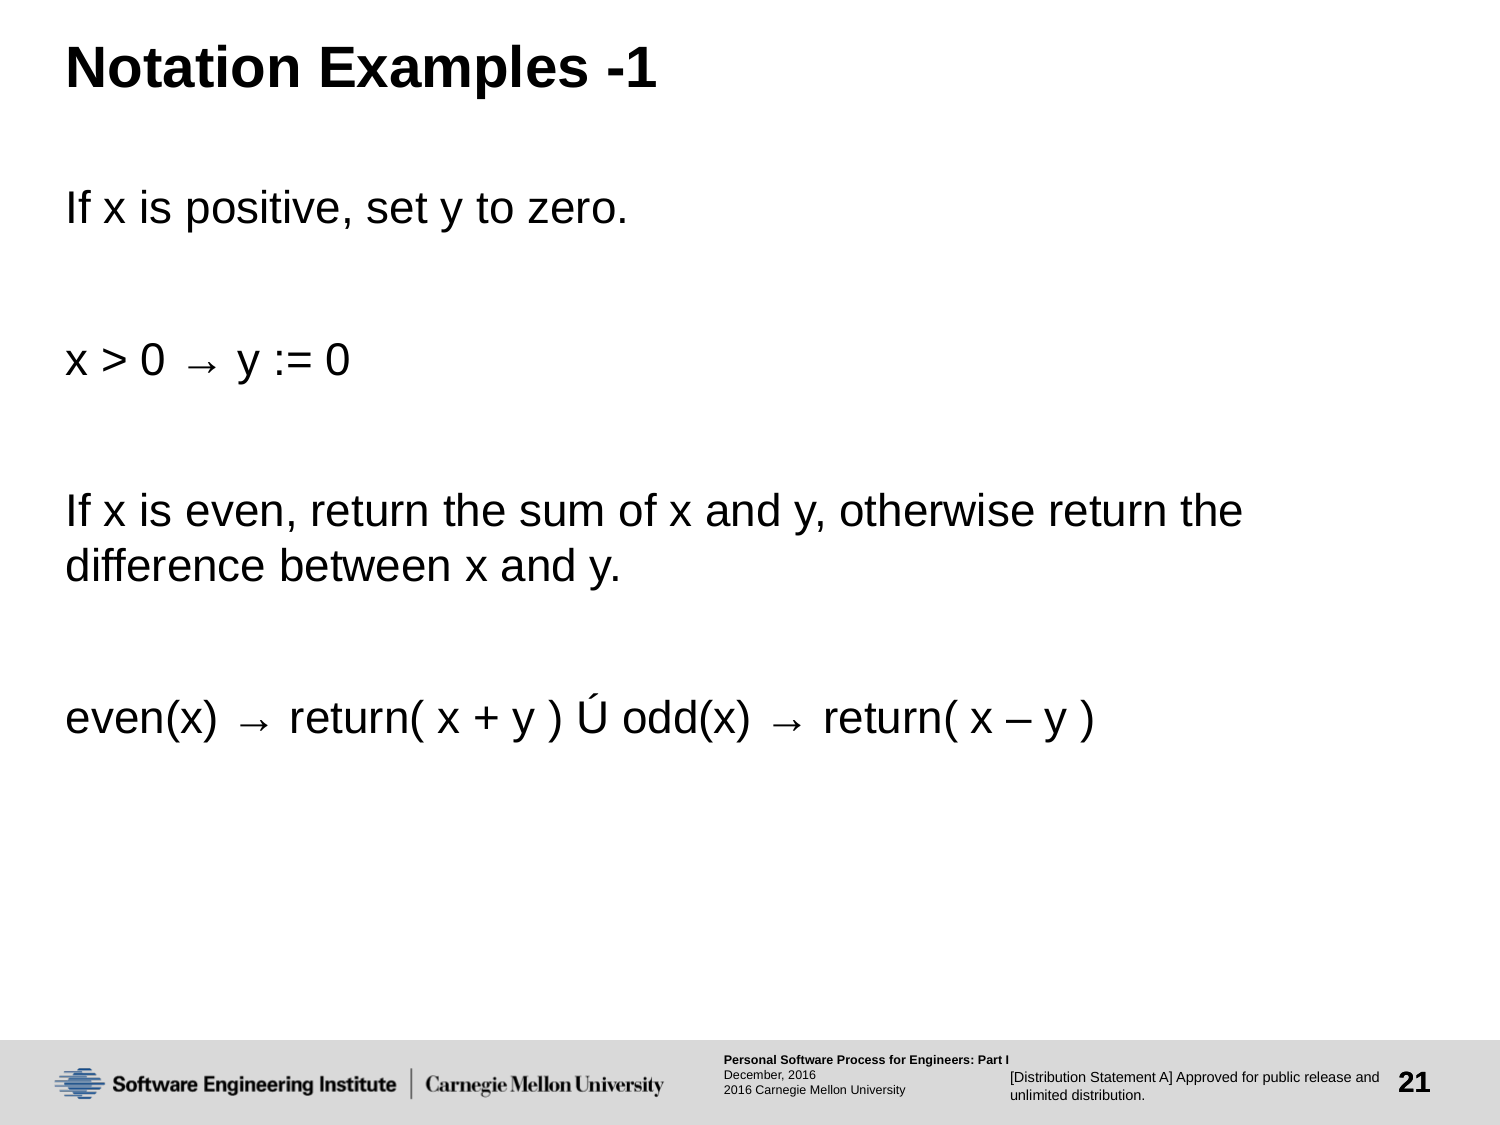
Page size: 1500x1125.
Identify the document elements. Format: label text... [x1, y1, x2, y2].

picture [46, 1061, 673, 1104]
title Notation Examples -1 [65, 37, 1313, 148]
list If x is positive, set y to zero. x > 0 → y := 0 If x is even, return the sum of x and y, otherwise return the difference between x and y. even(x) → return( x + y ) Ú odd(x) → return( x – y ) [65, 177, 1431, 1000]
